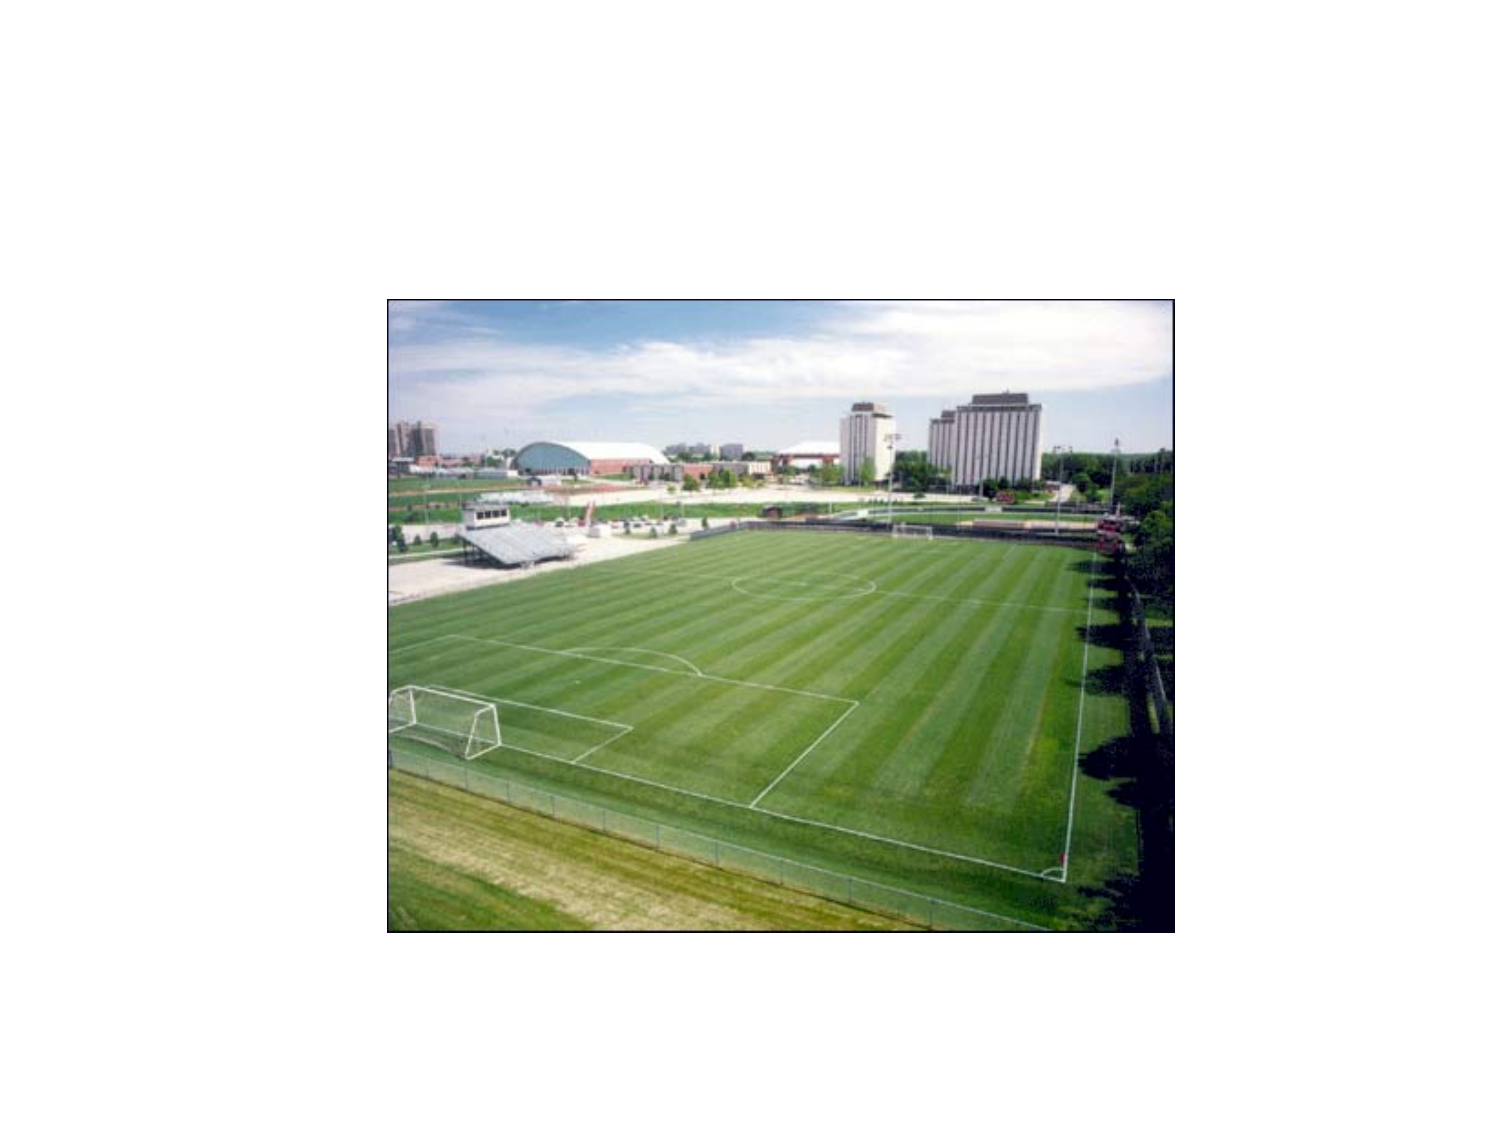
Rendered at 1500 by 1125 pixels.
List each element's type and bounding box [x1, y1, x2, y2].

list [387, 299, 1176, 933]
